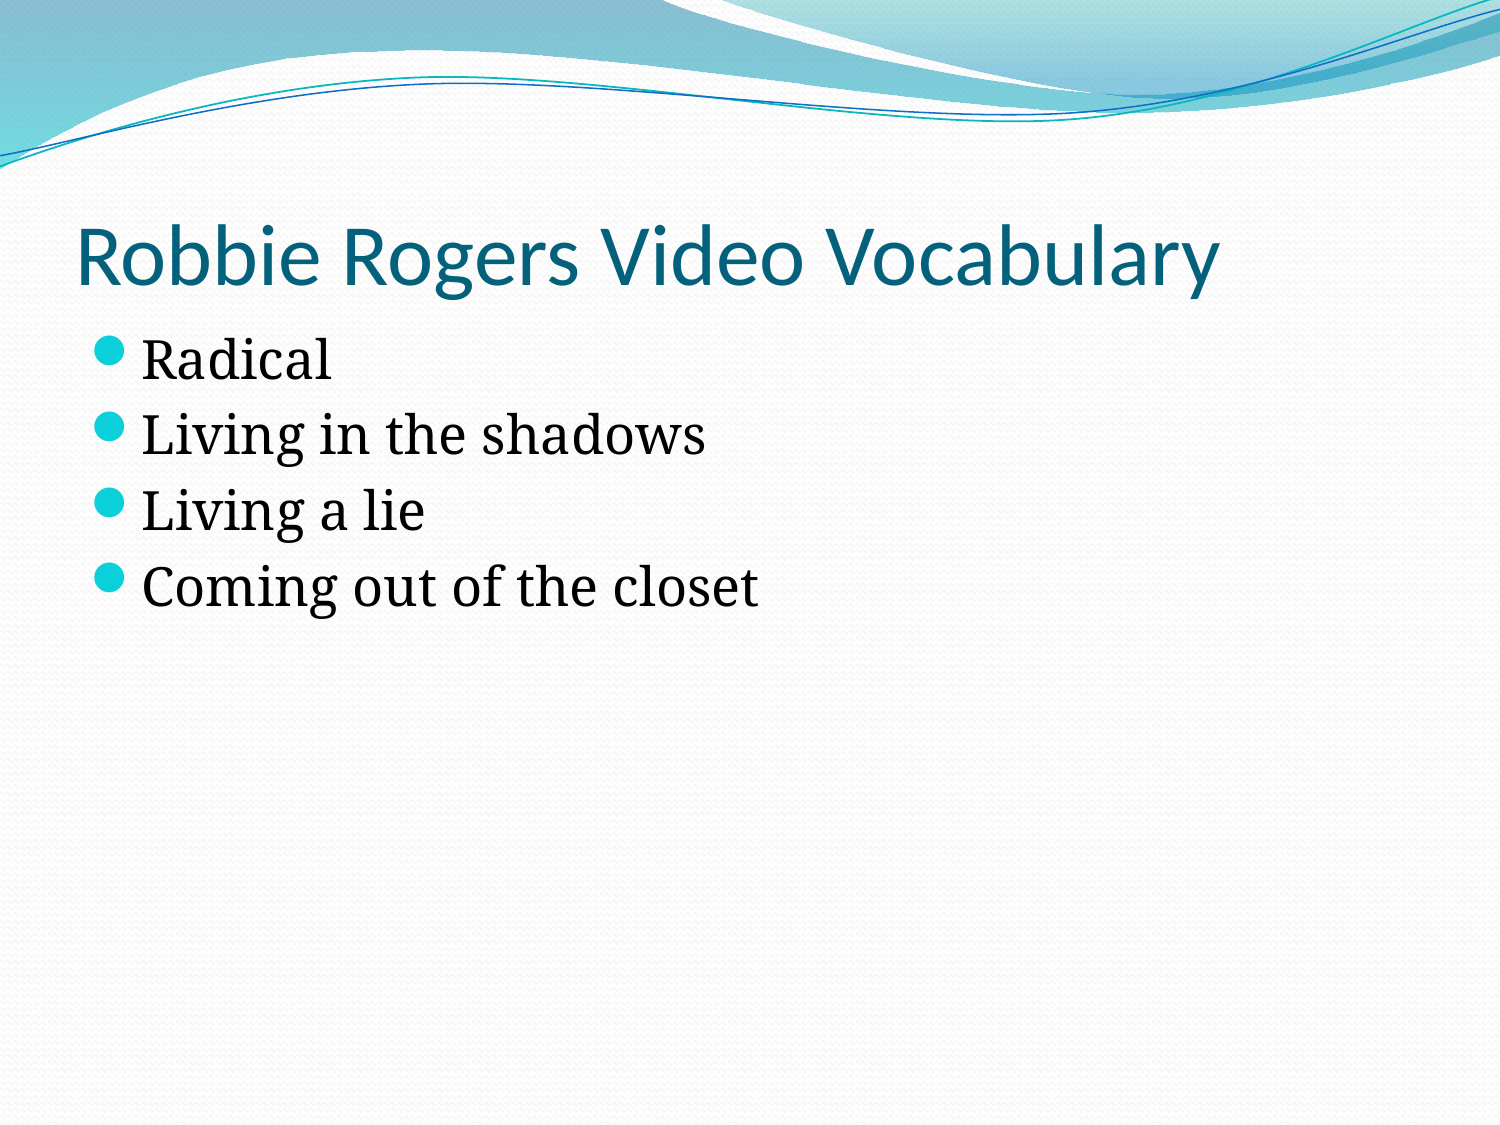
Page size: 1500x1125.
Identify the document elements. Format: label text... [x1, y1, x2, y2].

title Robbie Rogers Video Vocabulary [74, 115, 1426, 304]
list Radical Living in the shadows Living a lie Coming out of the closet [74, 317, 1426, 1038]
